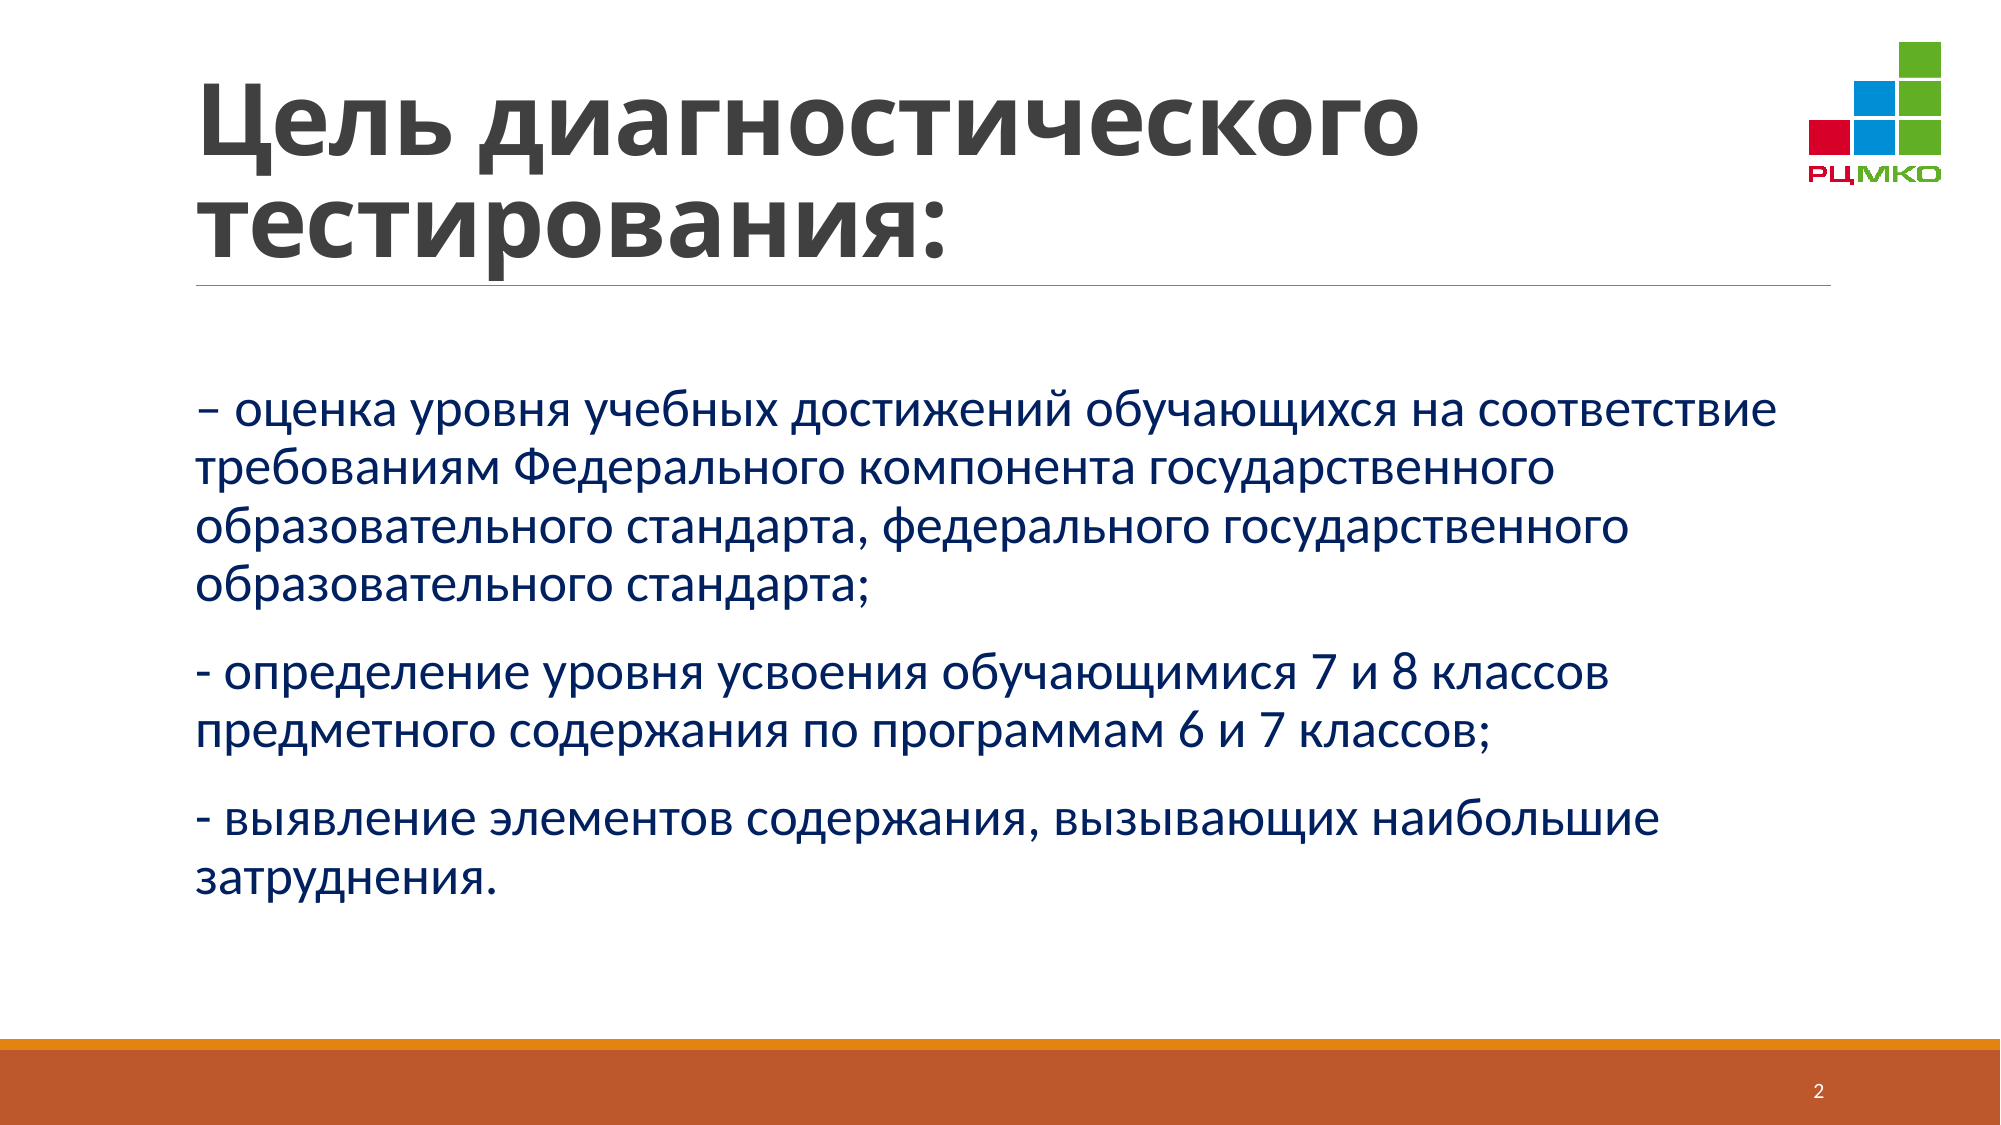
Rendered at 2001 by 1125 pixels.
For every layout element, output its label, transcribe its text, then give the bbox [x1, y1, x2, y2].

slide_number 2 [1624, 1059, 1840, 1120]
title Цель диагностического тестирования: [180, 47, 1830, 285]
picture [1809, 41, 1941, 185]
list – оценка уровня учебных достижений обучающихся на соответствие требованиям Федерального компонента государственного образовательного стандарта, федерального государственного образовательного стандарта; - определение уровня усвоения обучающимися 7 и 8 классов предметного содержания по программам 6 и 7 классов; - выявление элементов содержания, вызывающих наибольшие затруднения. [180, 302, 1830, 963]
